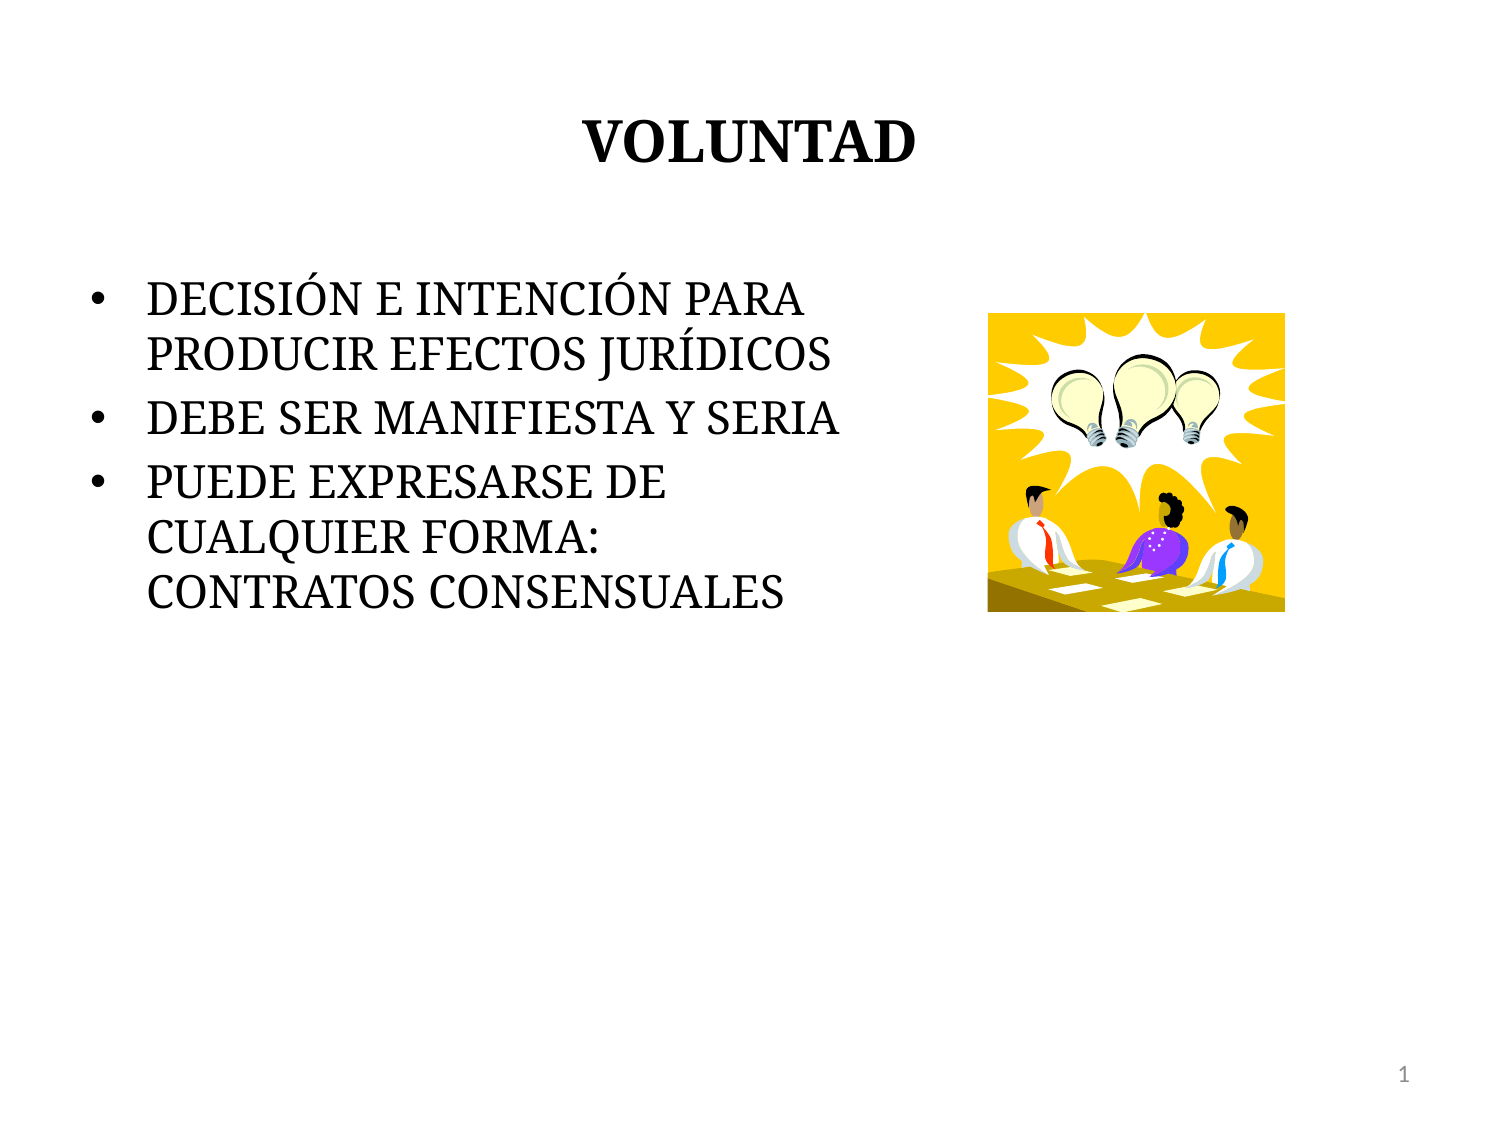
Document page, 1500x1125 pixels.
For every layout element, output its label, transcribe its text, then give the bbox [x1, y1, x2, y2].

list DECISIÓN E INTENCIÓN PARA PRODUCIR EFECTOS JURÍDICOS DEBE SER MANIFIESTA Y SERIA PUEDE EXPRESARSE DE CUALQUIER FORMA: CONTRATOS CONSENSUALES [75, 262, 863, 1005]
title VOLUNTAD [75, 45, 1425, 233]
slide_number 1 [1074, 1042, 1425, 1103]
picture [987, 312, 1286, 613]
